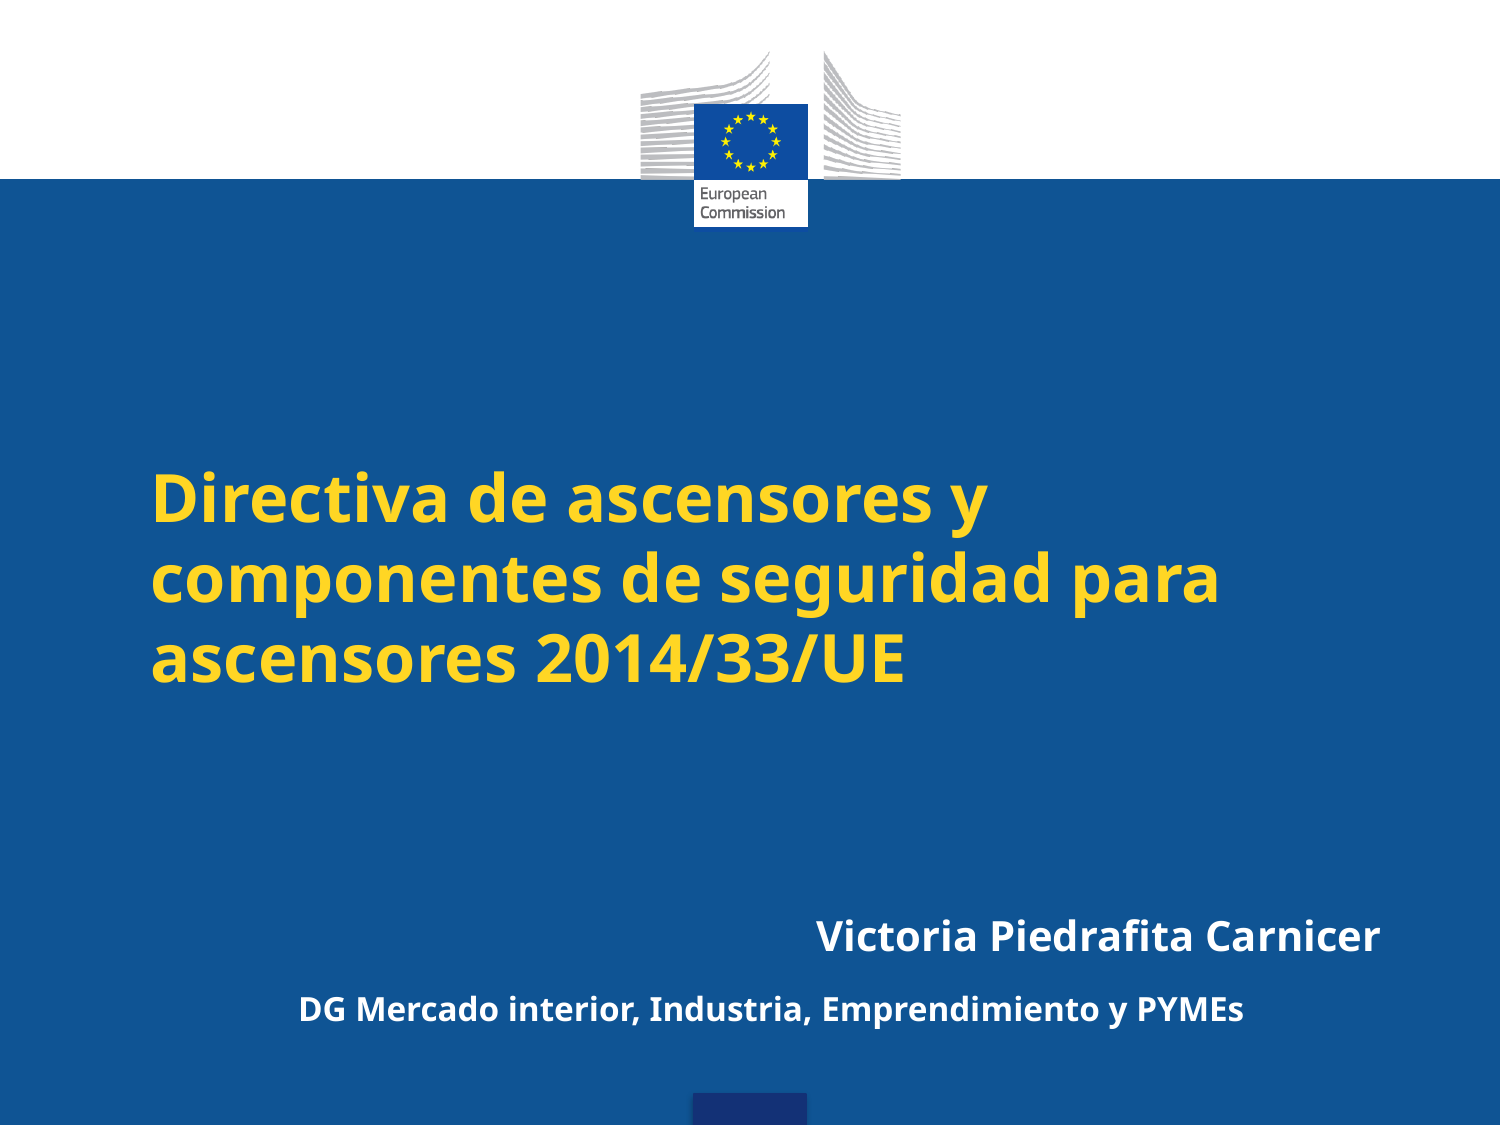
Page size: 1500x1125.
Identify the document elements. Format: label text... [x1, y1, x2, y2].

text_box Victoria Piedrafita Carnicer DG Mercado interior, Industria, Emprendimiento y PYMEs [101, 739, 1449, 1024]
title Directiva de ascensores y componentes de seguridad para ascensores 2014/33/UE [76, 304, 1424, 729]
